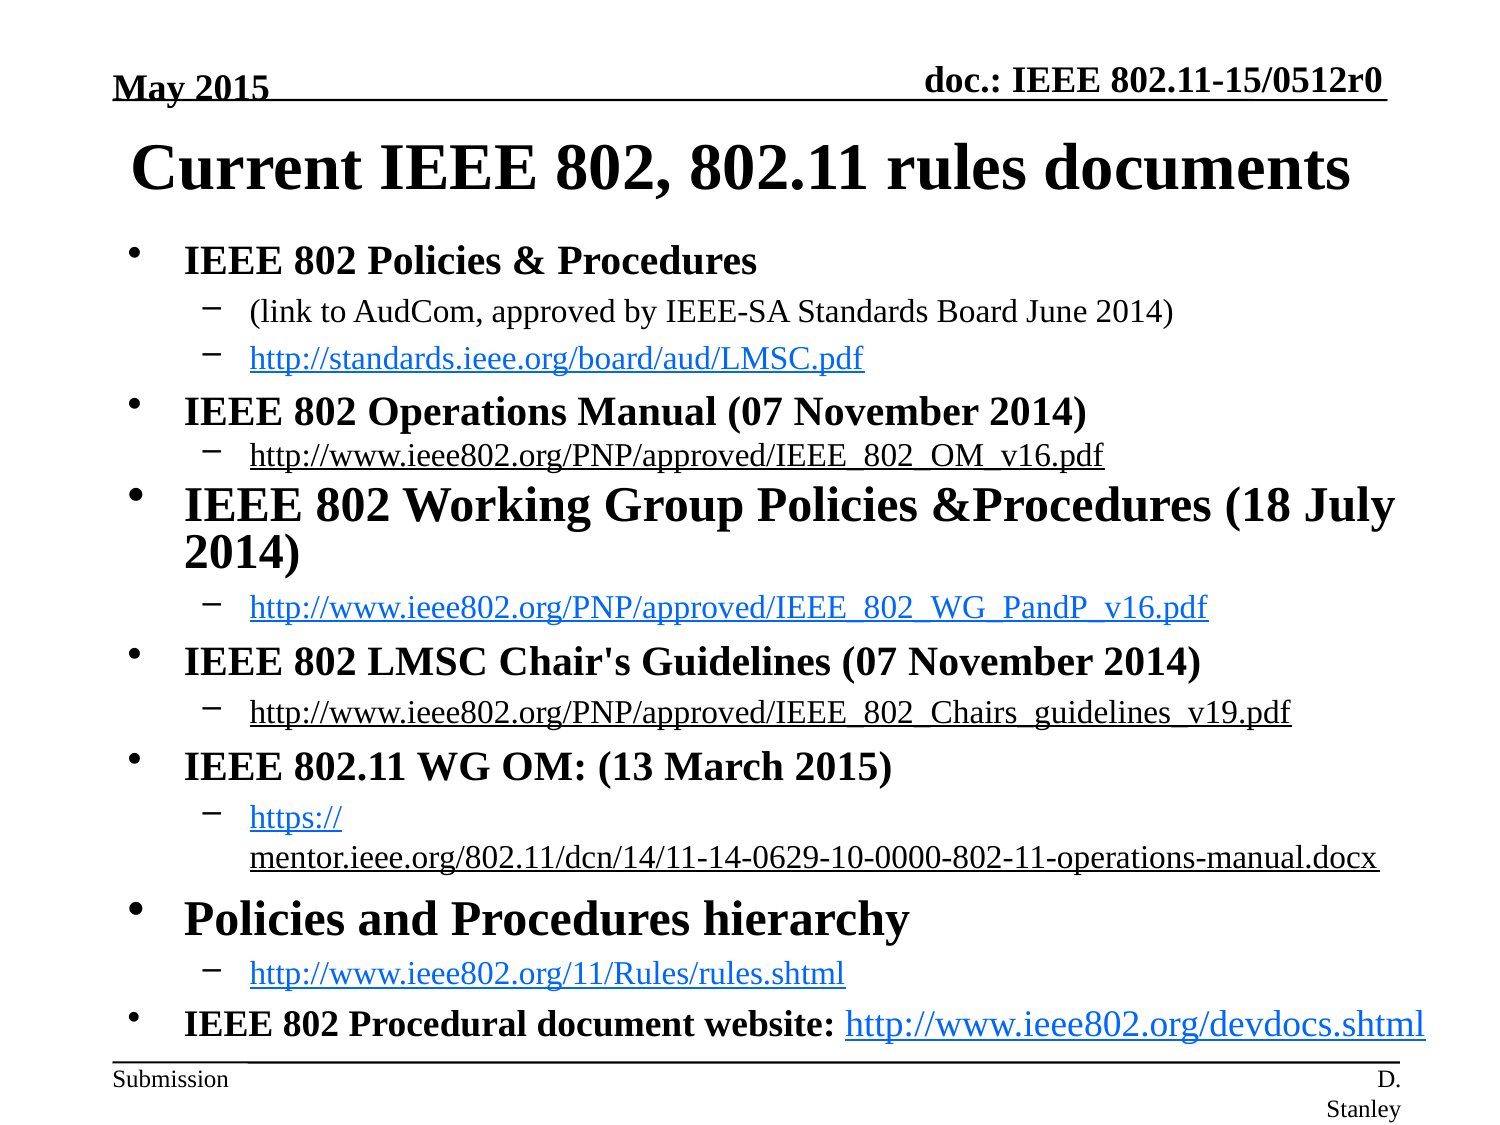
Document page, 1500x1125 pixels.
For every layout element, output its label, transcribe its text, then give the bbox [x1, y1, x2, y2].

list IEEE 802 Policies & Procedures (link to AudCom, approved by IEEE-SA Standards Board June 2014) http://standards.ieee.org/board/aud/LMSC.pdf IEEE 802 Operations Manual (07 November 2014) http://www.ieee802.org/PNP/approved/IEEE_802_OM_v16.pdf IEEE 802 Working Group Policies &Procedures (18 July 2014) http://www.ieee802.org/PNP/approved/IEEE_802_WG_PandP_v16.pdf IEEE 802 LMSC Chair's Guidelines (07 November 2014) http://www.ieee802.org/PNP/approved/IEEE_802_Chairs_guidelines_v19.pdf IEEE 802.11 WG OM: (13 March 2015) https://mentor.ieee.org/802.11/dcn/14/11-14-0629-10-0000-802-11-operations-manual.docx Policies and Procedures hierarchy http://www.ieee802.org/11/Rules/rules.shtml IEEE 802 Procedural document website: http://www.ieee802.org/devdocs.shtml [112, 224, 1463, 1076]
title Current IEEE 802, 802.11 rules documents [112, 112, 1388, 213]
footer D. Stanley Aruba Networks [1324, 1076, 1402, 1093]
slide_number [112, 62, 401, 109]
